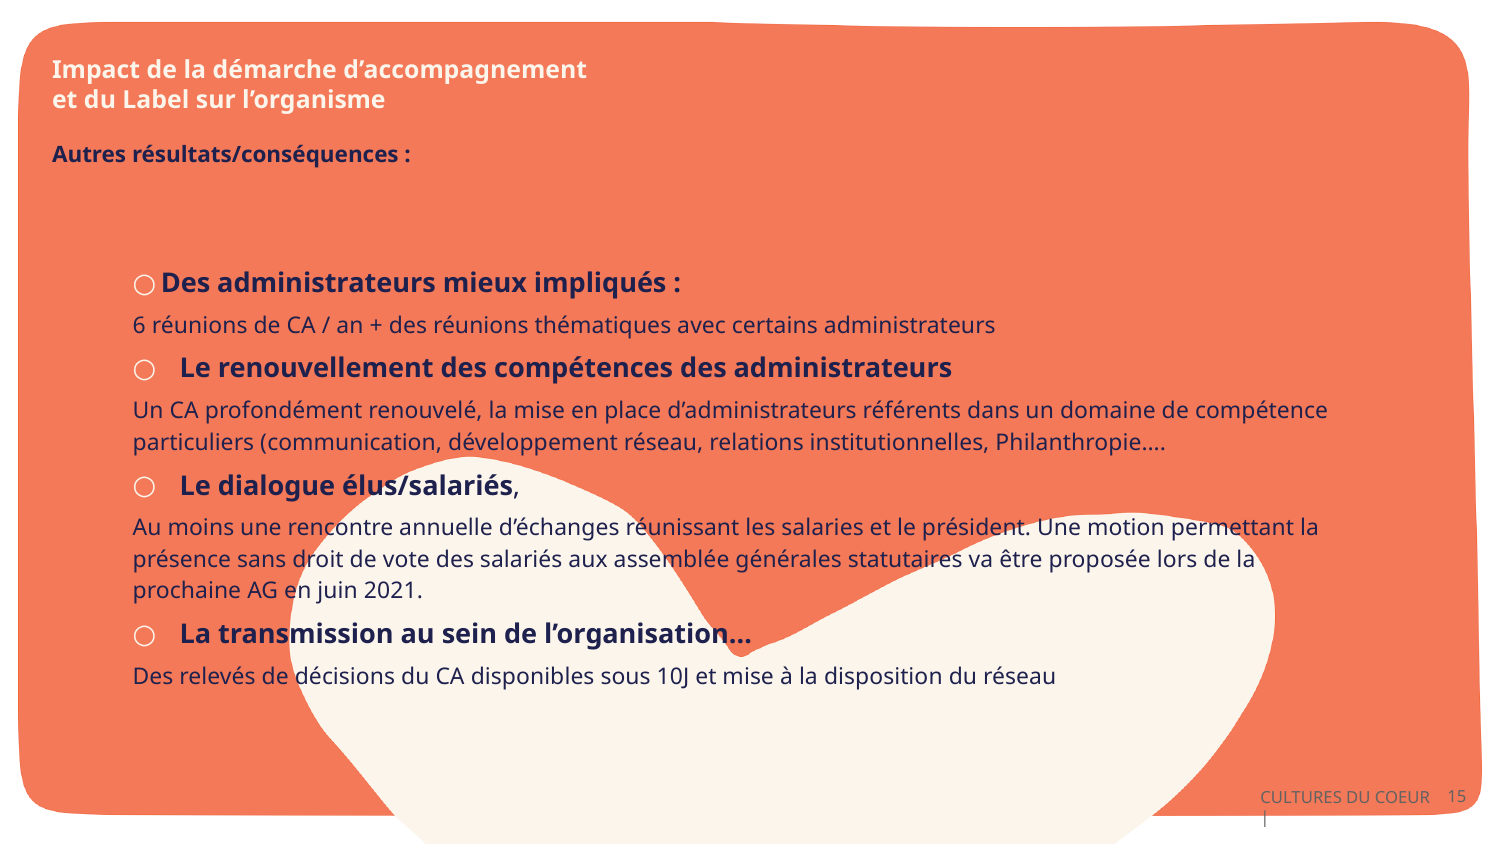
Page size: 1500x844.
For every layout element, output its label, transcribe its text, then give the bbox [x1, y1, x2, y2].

slide_number 15 [1391, 764, 1482, 830]
picture [0, 0, 1500, 844]
list Des administrateurs mieux impliqués : 6 réunions de CA / an + des réunions thématiques avec certains administrateurs Le renouvellement des compétences des administrateurs Un CA profondément renouvelé, la mise en place d’administrateurs référents dans un domaine de compétence particuliers (communication, développement réseau, relations institutionnelles, Philanthropie…. Le dialogue élus/salariés, Au moins une rencontre annuelle d’échanges réunissant les salaries et le président. Une motion permettant la présence sans droit de vote des salariés aux assemblée générales statutaires va être proposée lors de la prochaine AG en juin 2021. La transmission au sein de l’organisation… Des relevés de décisions du CA disponibles sous 10J et mise à la disposition du réseau [42, 240, 1387, 747]
title Impact de la démarche d’accompagnement et du Label sur l’organisme Autres résultats/conséquences : [37, 38, 990, 239]
